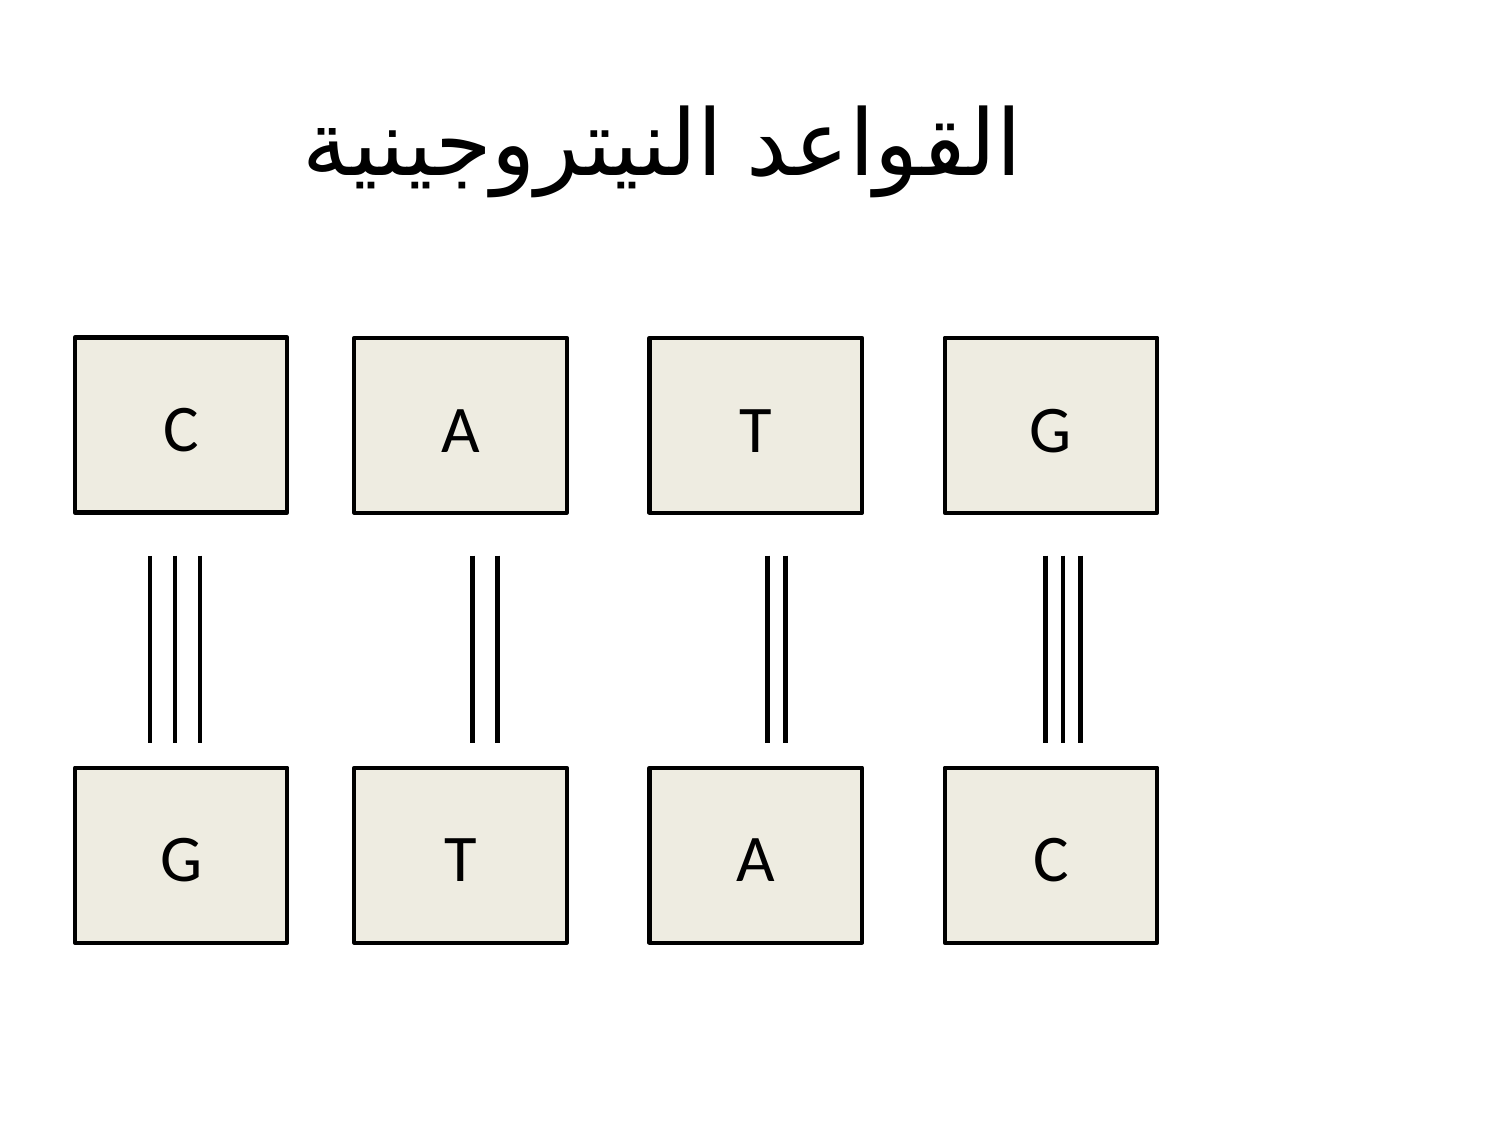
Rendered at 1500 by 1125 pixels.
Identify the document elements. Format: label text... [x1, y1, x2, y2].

text_box C [943, 766, 1159, 945]
text_box T [647, 336, 864, 515]
text_box C [73, 335, 289, 515]
text_box G [73, 766, 289, 945]
text_box A [352, 336, 569, 515]
text_box G [943, 336, 1159, 515]
title القواعد النيتروجينية [0, 45, 1350, 233]
text_box A [647, 766, 864, 945]
text_box T [352, 766, 569, 945]
